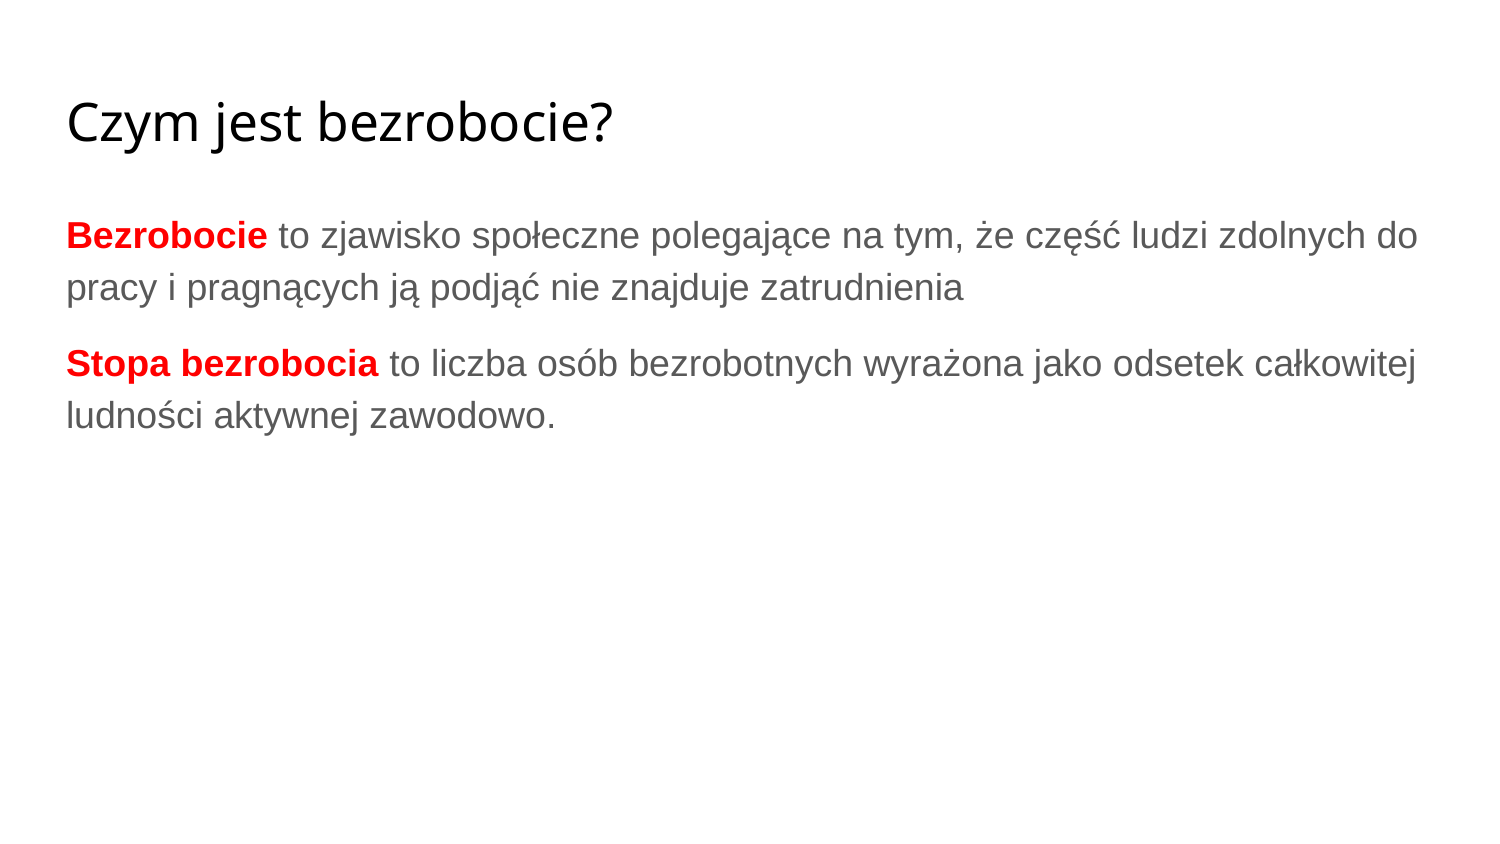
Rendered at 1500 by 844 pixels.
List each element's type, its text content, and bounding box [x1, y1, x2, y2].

list Bezrobocie to zjawisko społeczne polegające na tym, że część ludzi zdolnych do pracy i pragnących ją podjąć nie znajduje zatrudnienia Stopa bezrobocia to liczba osób bezrobotnych wyrażona jako odsetek całkowitej ludności aktywnej zawodowo. [51, 189, 1449, 750]
title Czym jest bezrobocie? [51, 72, 1449, 167]
